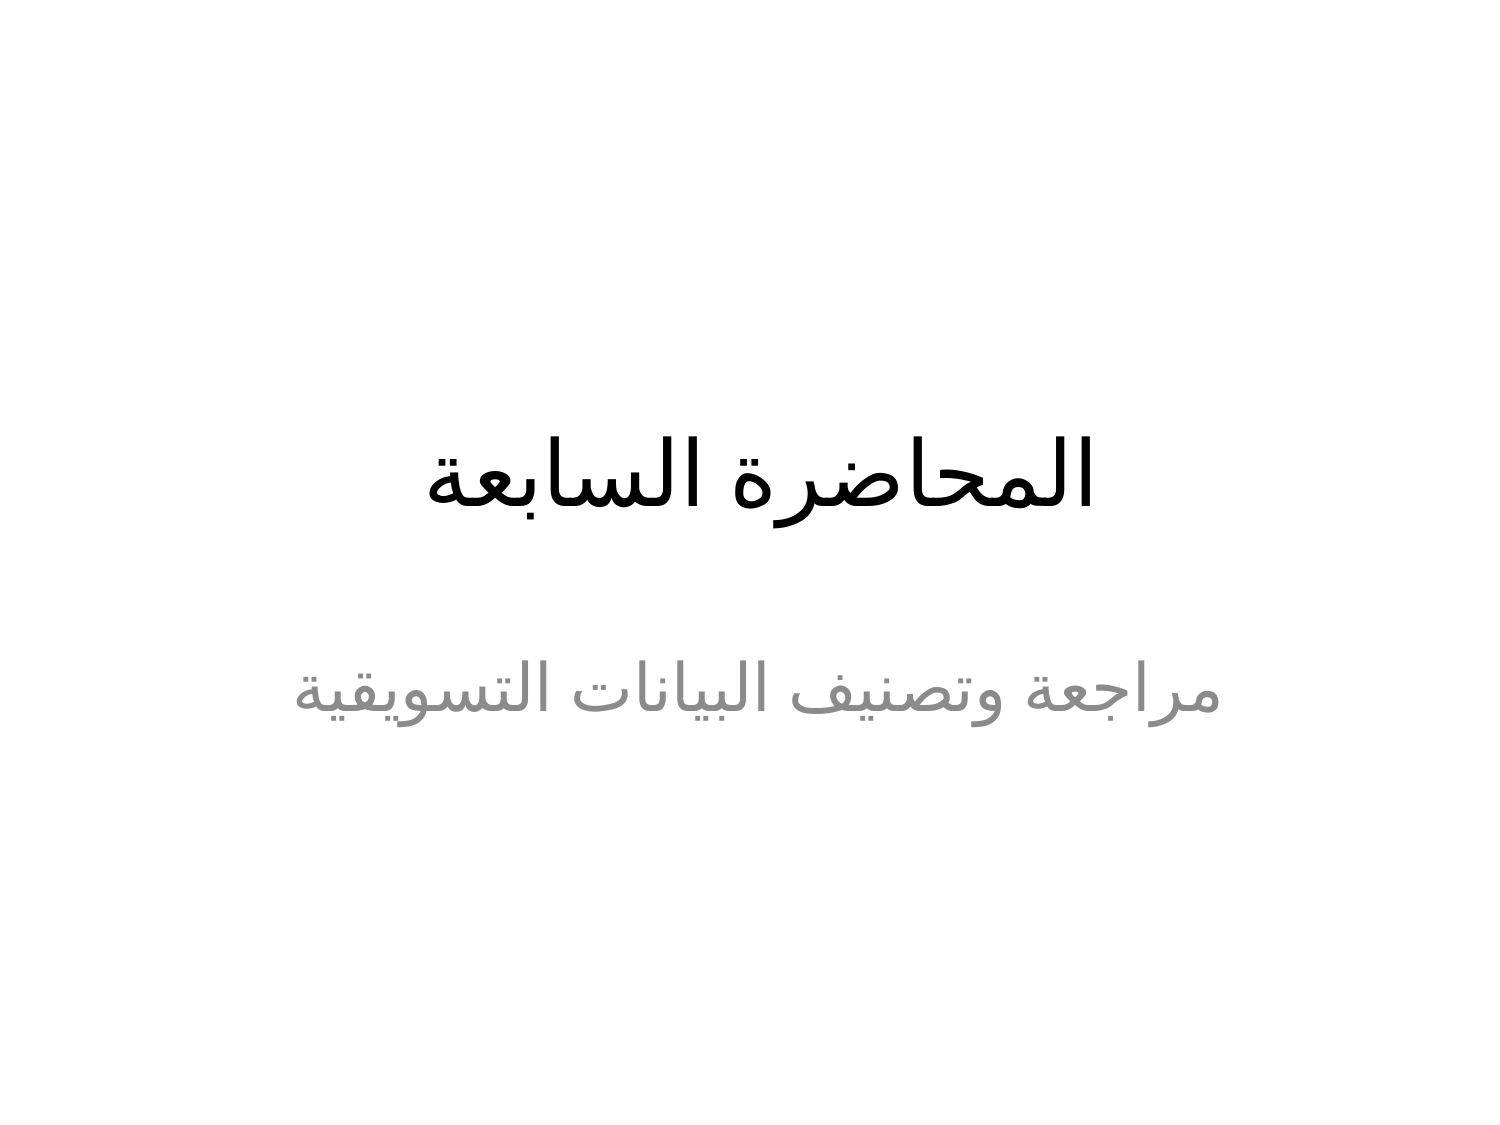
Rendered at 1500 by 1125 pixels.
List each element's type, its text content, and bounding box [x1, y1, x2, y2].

subtitle مراجعة وتصنيف البيانات التسويقية [225, 637, 1275, 925]
title المحاضرة السابعة [112, 349, 1388, 591]
